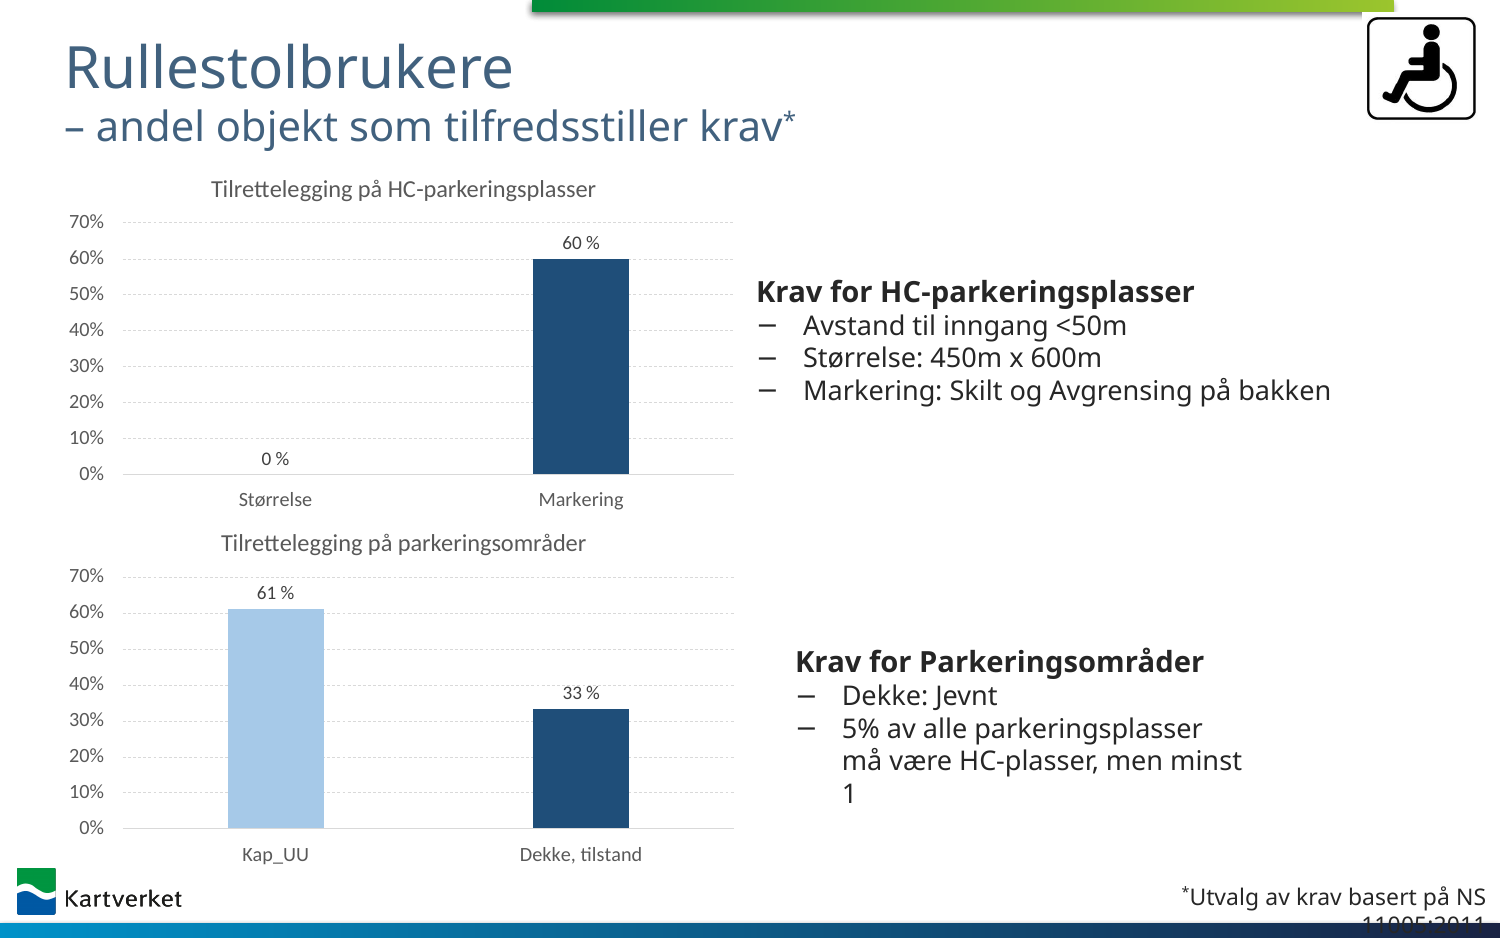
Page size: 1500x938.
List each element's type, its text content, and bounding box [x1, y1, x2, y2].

picture [62, 166, 746, 519]
picture [62, 520, 746, 874]
text_box Krav for HC-parkeringsplasser Avstand til inngang <50m Størrelse: 450m x 600m Markering: Skilt og Avgrensing på bakken [750, 265, 1346, 413]
text_box *Utvalg av krav basert på NS 11005:2011 [1068, 873, 1500, 938]
text_box Rullestolbrukere – andel objekt som tilfredsstiller krav* [49, 25, 1431, 158]
picture [1362, 12, 1481, 126]
text_box Krav for Parkeringsområder Dekke: Jevnt 5% av alle parkeringsplasser må være HC-plasser, men minst 1 [780, 636, 1261, 816]
